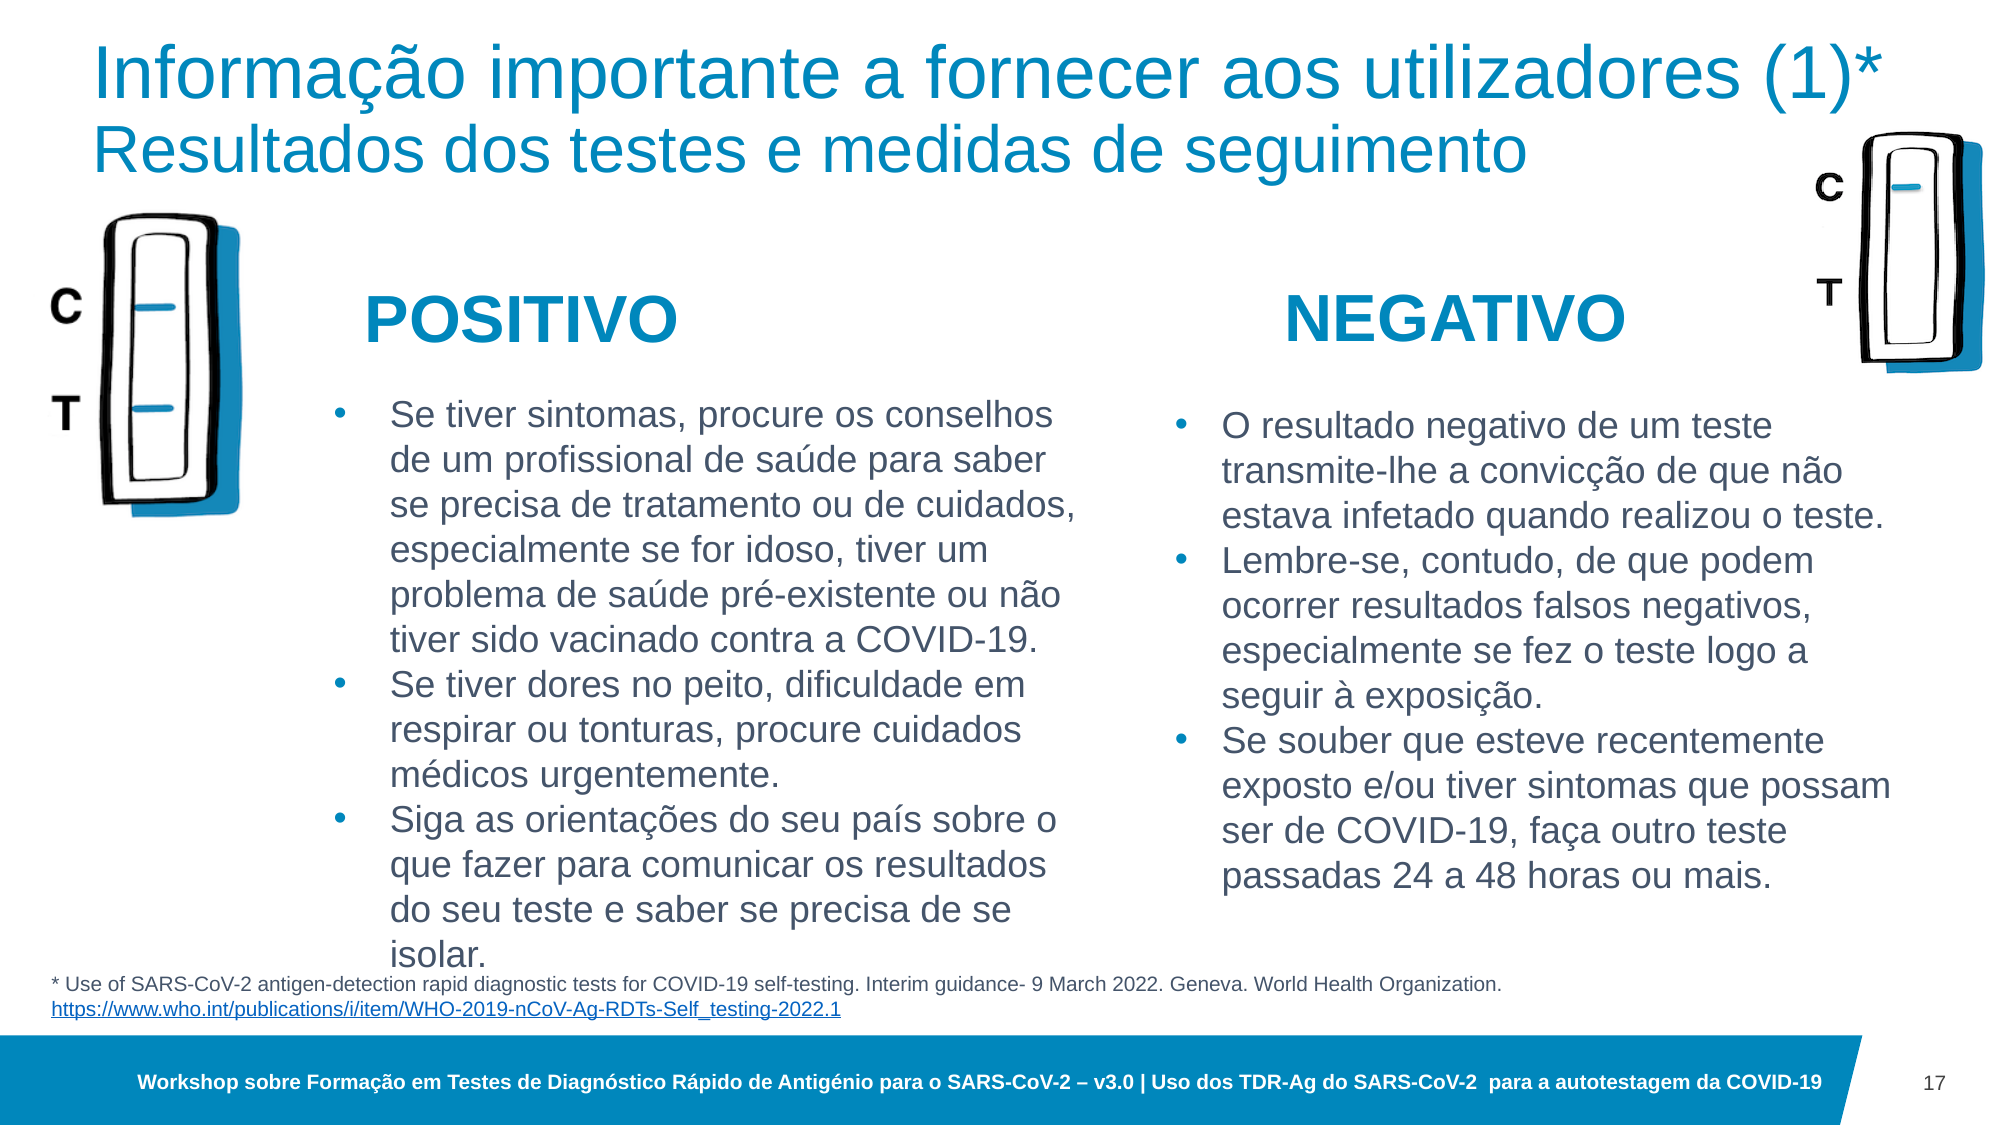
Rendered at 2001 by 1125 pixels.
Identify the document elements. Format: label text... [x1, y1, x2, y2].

text_box POSITIVO [349, 267, 695, 363]
slide_number 17 [1862, 1035, 1947, 1125]
footer Workshop sobre Formação em Testes de Diagnóstico Rápido de Antigénio para o SARS-CoV-2 – v3.0 | Uso dos TDR-Ag do SARS-CoV-2 para a autotestagem da COVID-19 [137, 1039, 1838, 1122]
text_box * Use of SARS-CoV-2 antigen-detection rapid diagnostic tests for COVID-19 self-testing. Interim guidance- 9 March 2022. Geneva. World Health Organization. https://www.who.int/publications/i/item/WHO-2019-nCoV-Ag-RDTs-Self_testing-2022.1 [36, 962, 1778, 1053]
text_box Se tiver sintomas, procure os conselhos de um profissional de saúde para saber se precisa de tratamento ou de cuidados, especialmente se for idoso, tiver um problema de saúde pré-existente ou não tiver sido vacinado contra a COVID-19. Se tiver dores no peito, dificuldade em respirar ou tonturas, procure cuidados médicos urgentemente. Siga as orientações do seu país sobre o que fazer para comunicar os resultados do seu teste e saber se precisa de se isolar. [318, 382, 1095, 982]
text_box O resultado negativo de um teste transmite-lhe a convicção de que não estava infetado quando realizou o teste. Lembre-se, contudo, de que podem ocorrer resultados falsos negativos, especialmente se fez o teste logo a seguir à exposição. Se souber que esteve recentemente exposto e/ou tiver sintomas que possam ser de COVID-19, faça outro teste passadas 24 a 48 horas ou mais. [1160, 393, 1913, 904]
picture [33, 177, 298, 563]
title Informação importante a fornecer aos utilizadores (1)* Resultados dos testes e medidas de seguimento [92, 32, 1942, 188]
picture [1773, 115, 2000, 401]
text_box NEGATIVO [1269, 266, 1644, 362]
